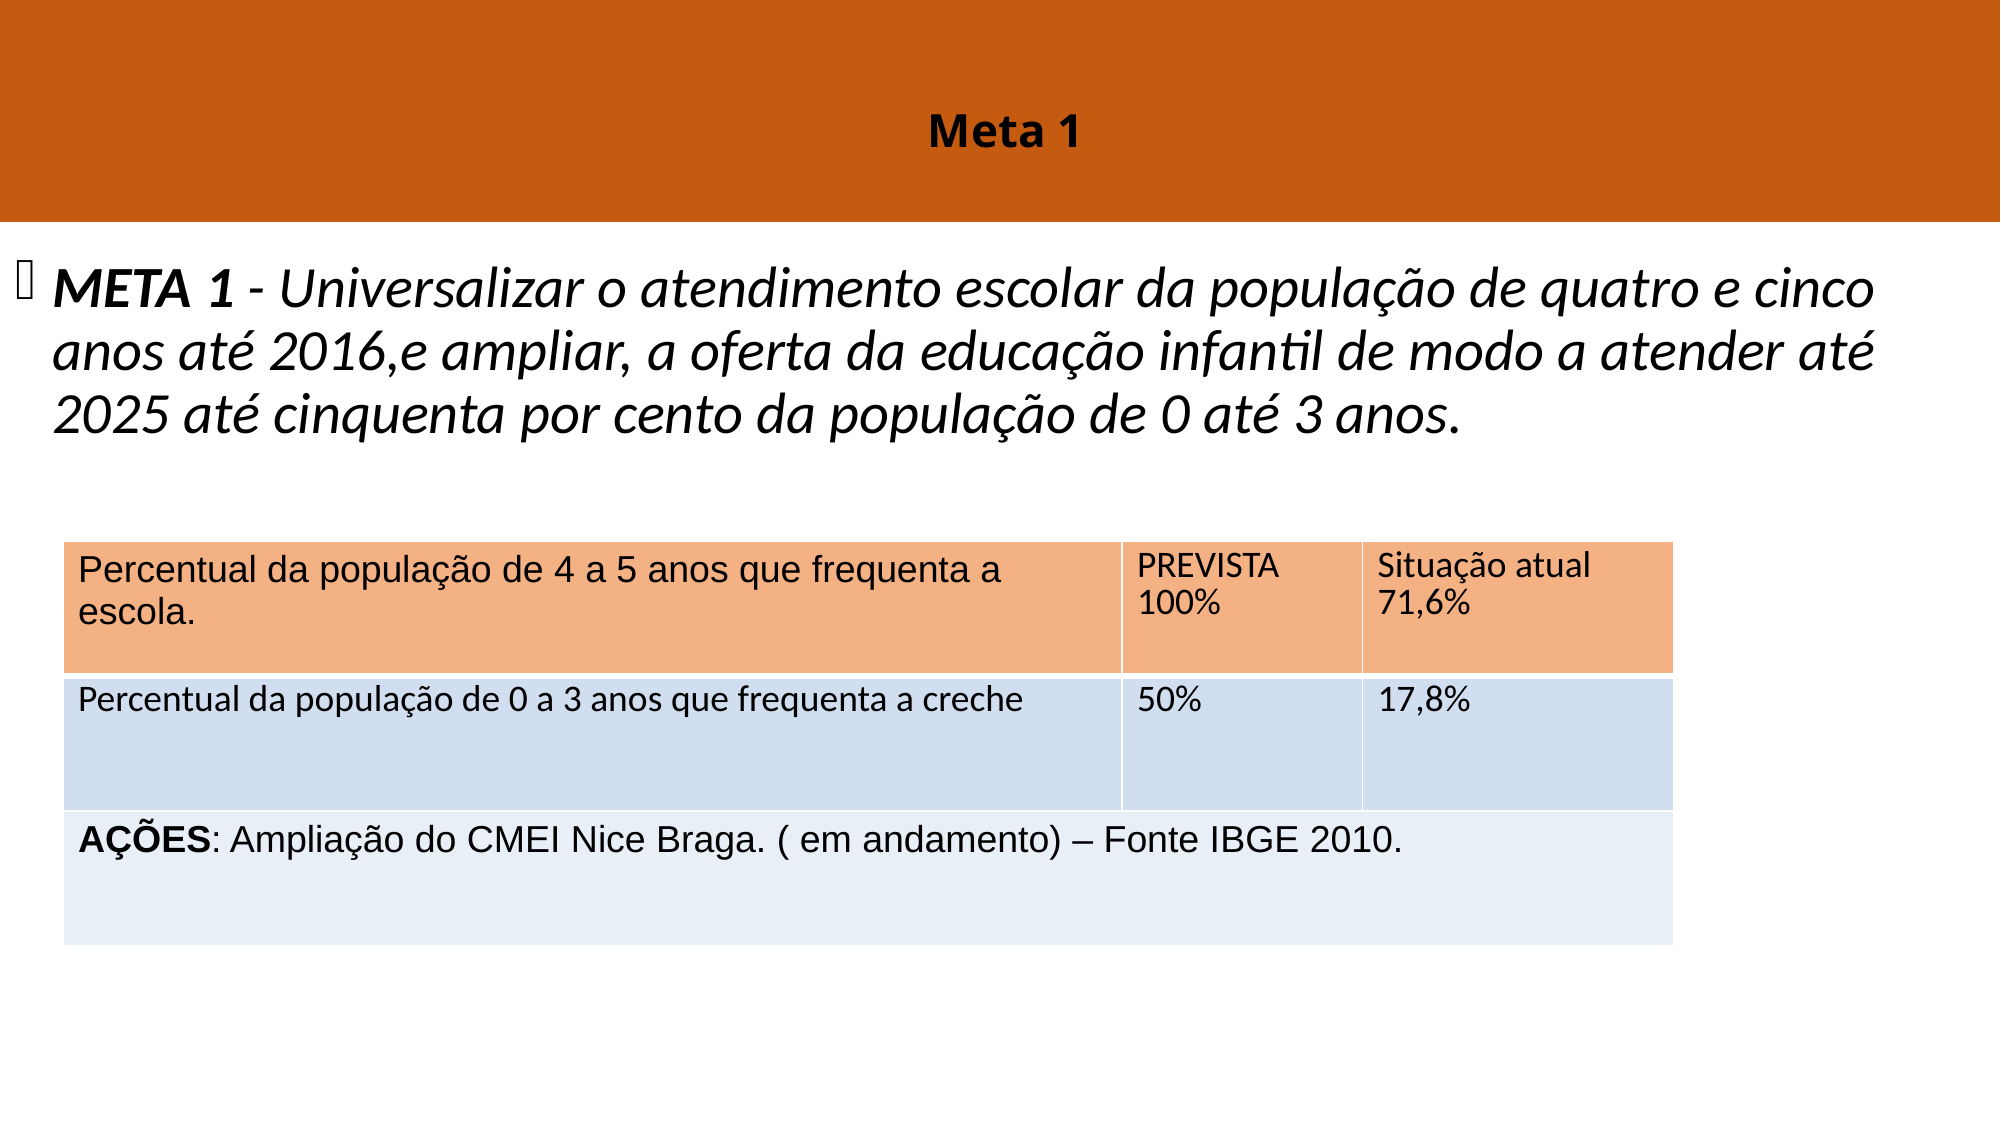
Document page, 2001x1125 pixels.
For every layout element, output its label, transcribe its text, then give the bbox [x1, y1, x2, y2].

table_cell Percentual da população de 0 a 3 anos que frequenta a creche [64, 679, 1121, 810]
table_cell 17,8% [1363, 679, 1673, 810]
table_header Situação atual 71,6% [1363, 542, 1673, 673]
table_cell AÇÕES: Ampliação do CMEI Nice Braga. ( em andamento) – Fonte IBGE 2010. [64, 812, 1673, 945]
list META 1 - Universalizar o atendimento escolar da população de quatro e cinco anos até 2016,e ampliar, a oferta da educação infantil de modo a atender até 2025 até cinquenta por cento da população de 0 até 3 anos. [0, 249, 2000, 1125]
table_cell 50% [1123, 679, 1362, 810]
table_header PREVISTA 100% [1123, 542, 1362, 673]
title Meta 1 [0, 0, 2000, 222]
table_header Percentual da população de 4 a 5 anos que frequenta a escola. [64, 542, 1121, 673]
